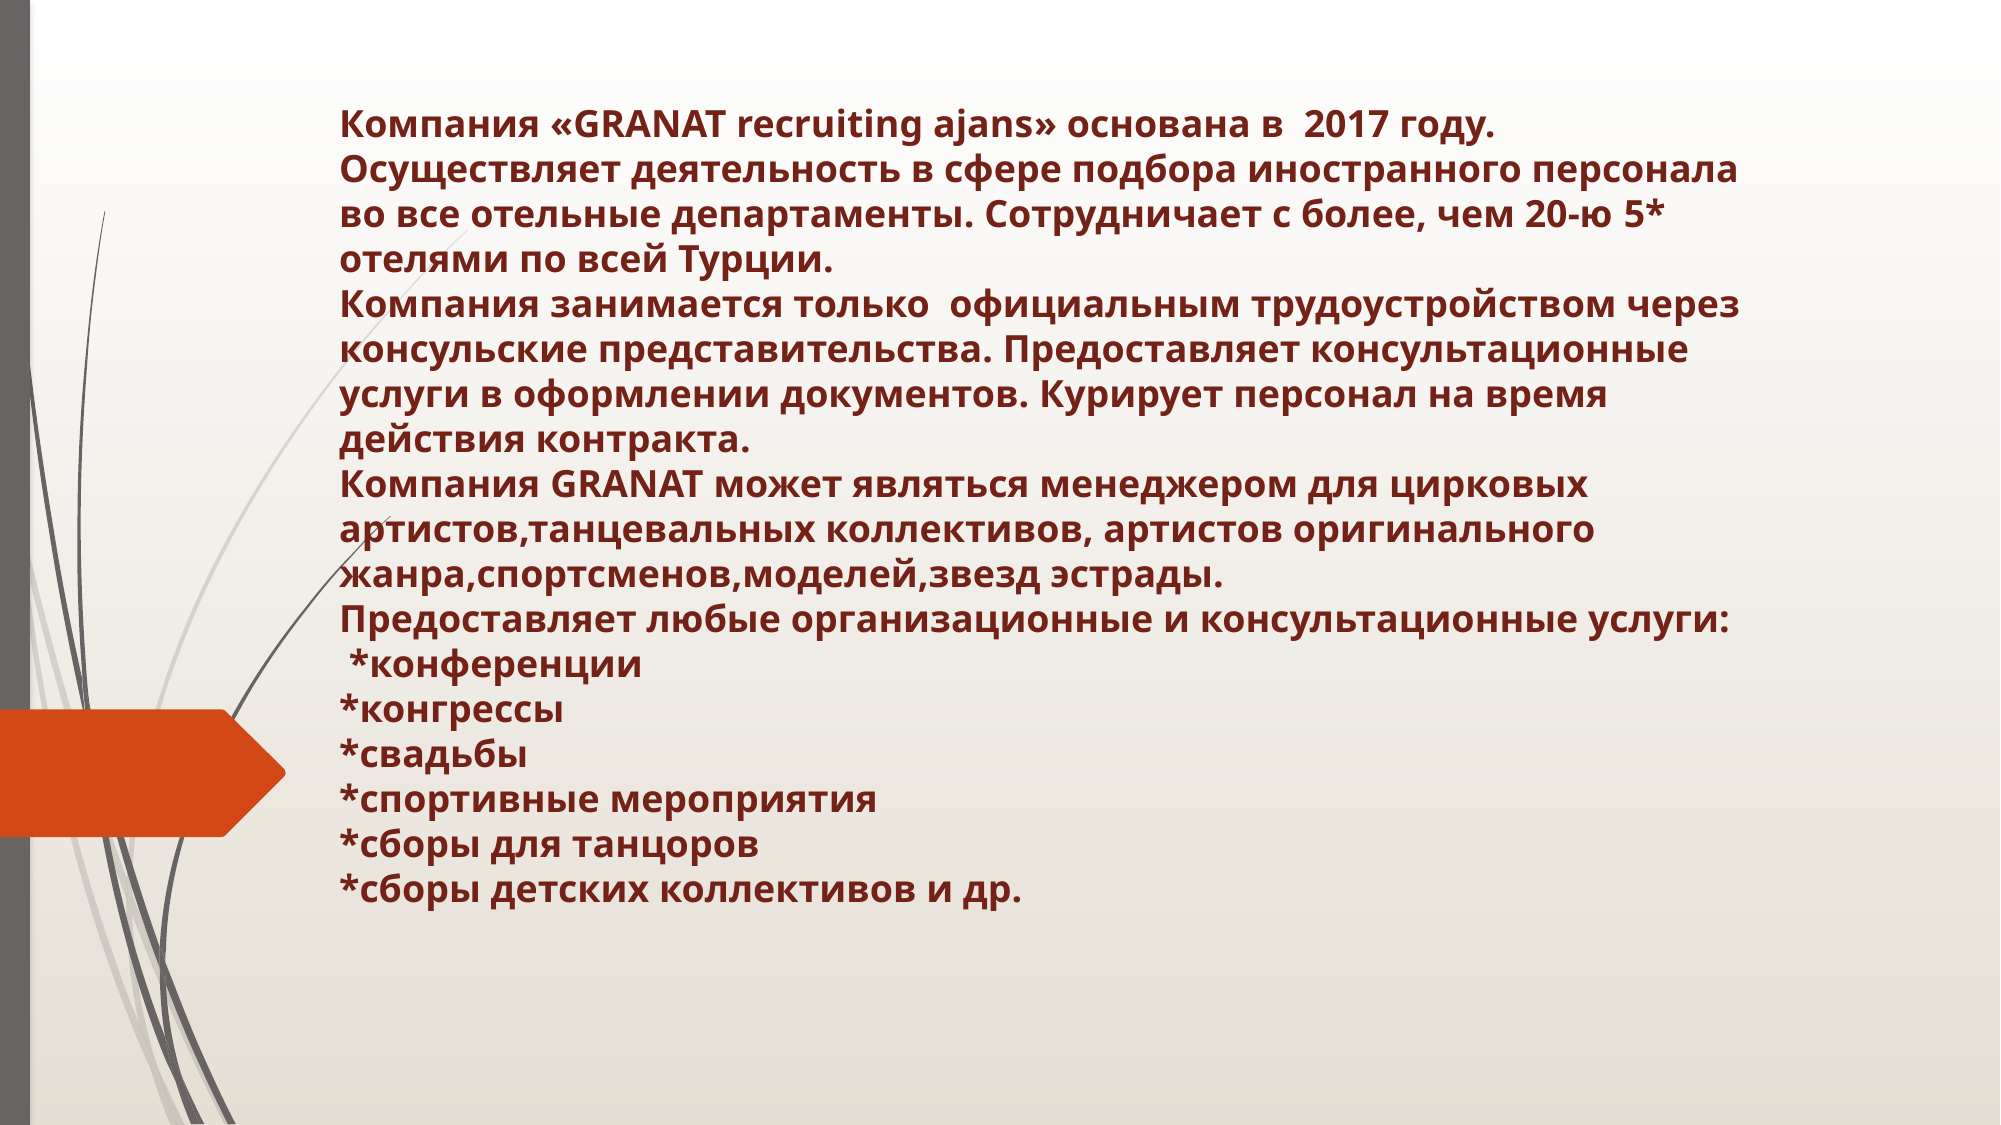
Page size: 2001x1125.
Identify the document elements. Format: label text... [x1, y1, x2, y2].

title Компания «GRANAT recruiting ajans» основана в 2017 году. Осуществляет деятельность в сфере подбора иностранного персонала во все отельные департаменты. Сотрудничает с более, чем 20-ю 5* отелями по всей Турции. Компания занимается только официальным трудоустройством через консульские представительства. Предоставляет консультационные услуги в оформлении документов. Курирует персонал на время действия контракта. Компания GRANAT может являться менеджером для цирковых артистов,танцевальных коллективов, артистов оригинального жанра,спортсменов,моделей,звезд эстрады. Предоставляет любые организационные и консультационные услуги: *конференции *конгрессы *свадьбы *спортивные мероприятия *сборы для танцоров *сборы детских коллективов и др. [324, 0, 1787, 1053]
